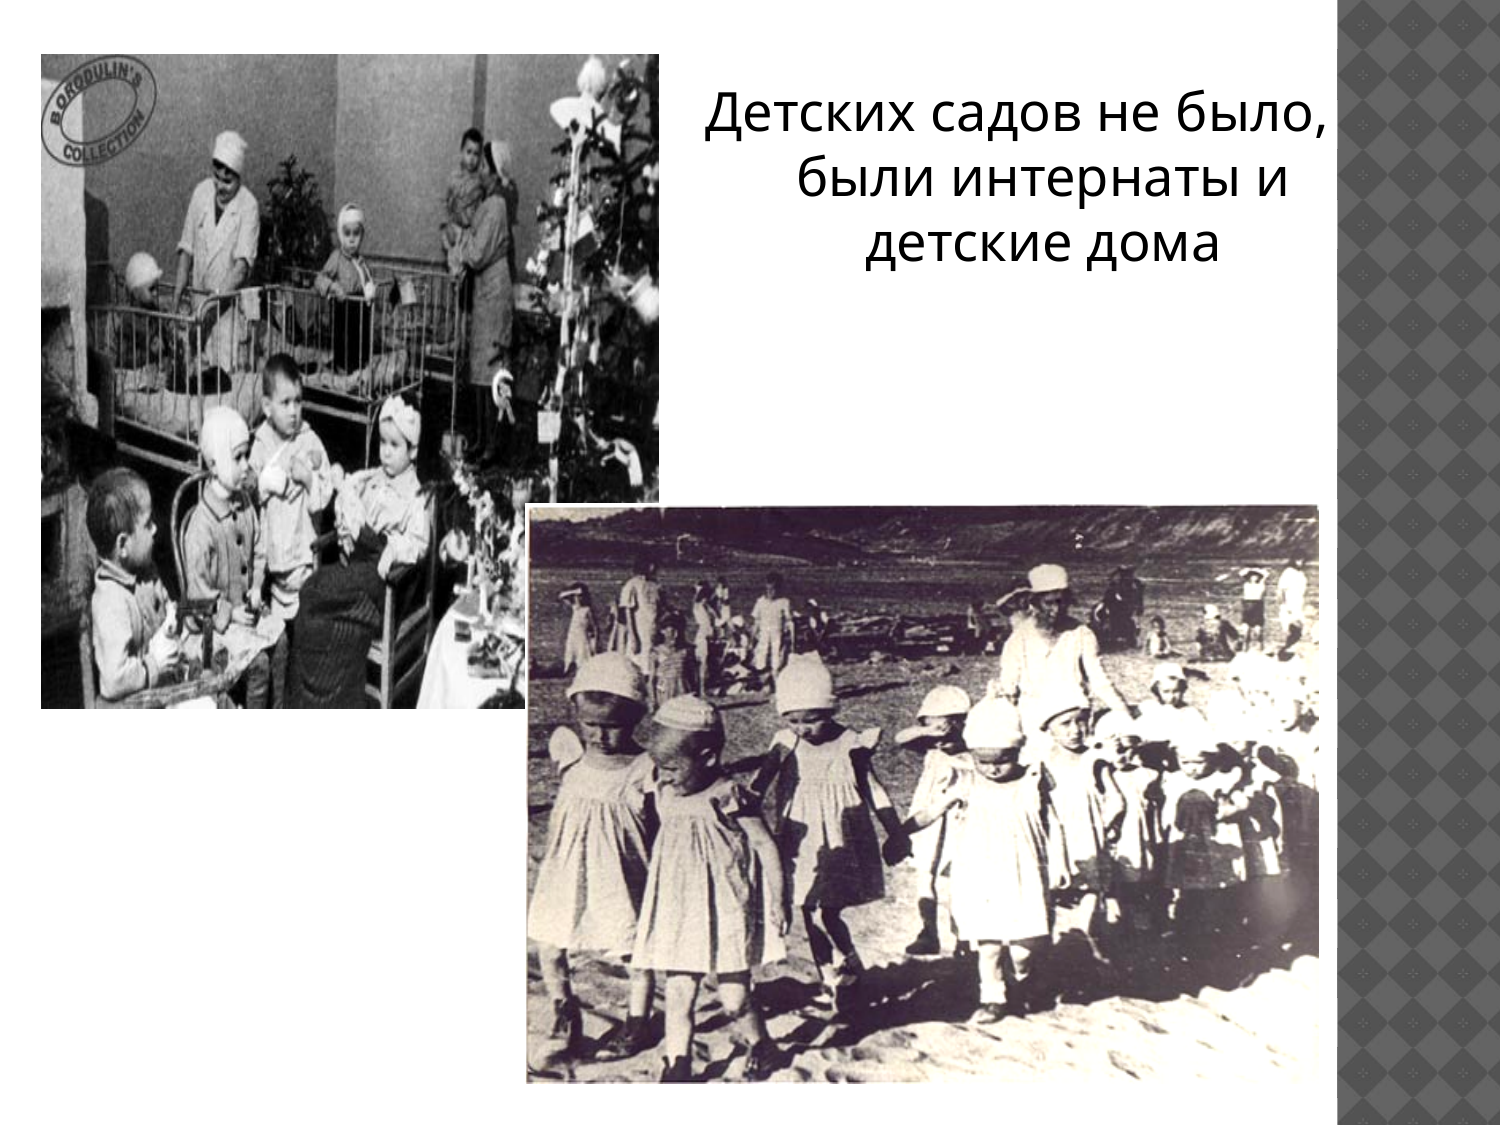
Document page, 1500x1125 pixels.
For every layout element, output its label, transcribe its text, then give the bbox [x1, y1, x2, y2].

picture [41, 54, 1319, 1085]
title Детских садов не было, были интернаты и детские дома [665, 69, 1396, 545]
picture [1337, 0, 1500, 1125]
